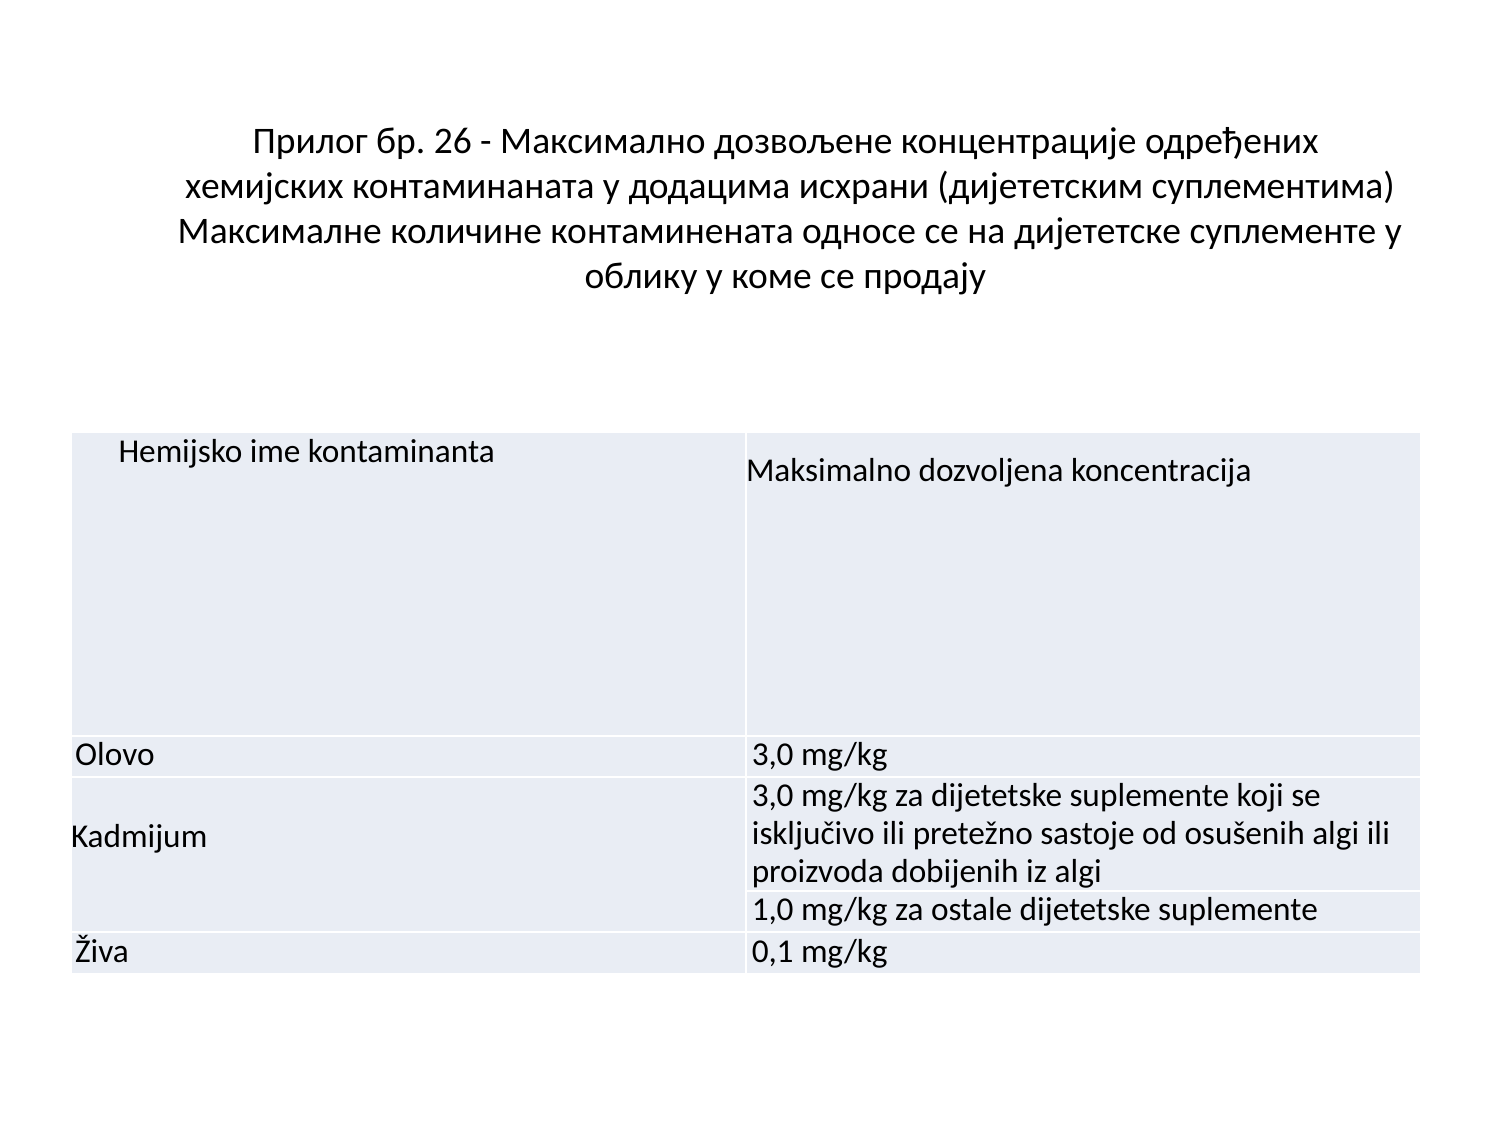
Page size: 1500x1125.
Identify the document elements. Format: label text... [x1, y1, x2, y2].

table_cell 0,1 mg/kg [747, 933, 1420, 973]
table_cell 1,0 mg/kg za ostale dijetetske suplemente [747, 892, 1420, 931]
table_cell 3,0 mg/kg [747, 737, 1420, 776]
table_header Hemijsko ime kontaminanta [72, 433, 745, 735]
table_cell Živa [72, 933, 745, 973]
table_header Maksimalno dozvoljena koncentracija [747, 433, 1420, 735]
text_box Прилог бр. 26 - Максимално дозвољене концентрације одређених хемијских контаминаната у додацима исхрани (дијететским суплементима) Максималне количине контаминената односе се на дијететске суплементе у облику у коме се продају [112, 108, 1459, 349]
table_cell 3,0 mg/kg za dijetetske suplemente koji se isključivo ili pretežno sastoje od osušenih algi ili proizvoda dobijenih iz algi [747, 778, 1420, 890]
table_cell Olovo [72, 737, 745, 776]
table_cell Kadmijum [72, 778, 745, 931]
